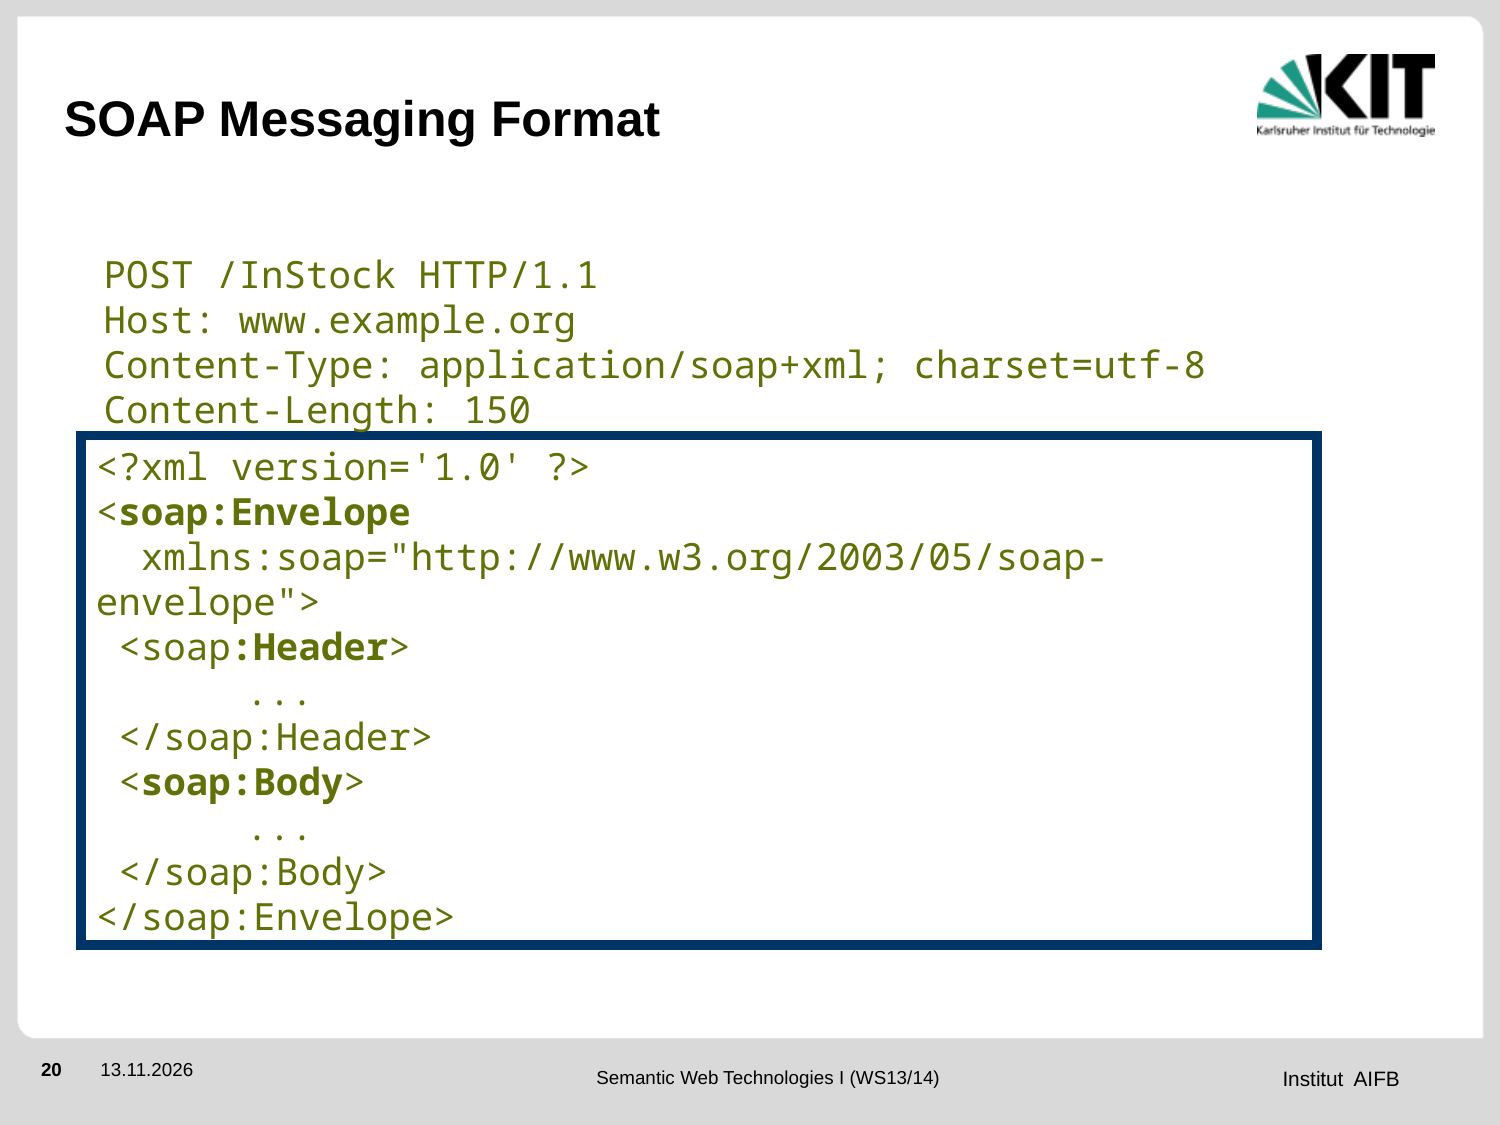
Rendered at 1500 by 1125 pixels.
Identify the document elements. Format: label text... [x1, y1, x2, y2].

text_box POST /InStock HTTP/1.1 Host: www.example.org Content-Type: application/soap+xml; charset=utf-8 Content-Length: 150 [88, 243, 1365, 439]
picture [0, 0, 1500, 1125]
text_box <?xml version='1.0' ?> <soap:Envelope xmlns:soap="http://www.w3.org/2003/05/soap-envelope"> <soap:Header> ... </soap:Header> <soap:Body> ... </soap:Body> </soap:Envelope> [81, 435, 1318, 946]
title SOAP Messaging Format [64, 54, 1198, 147]
